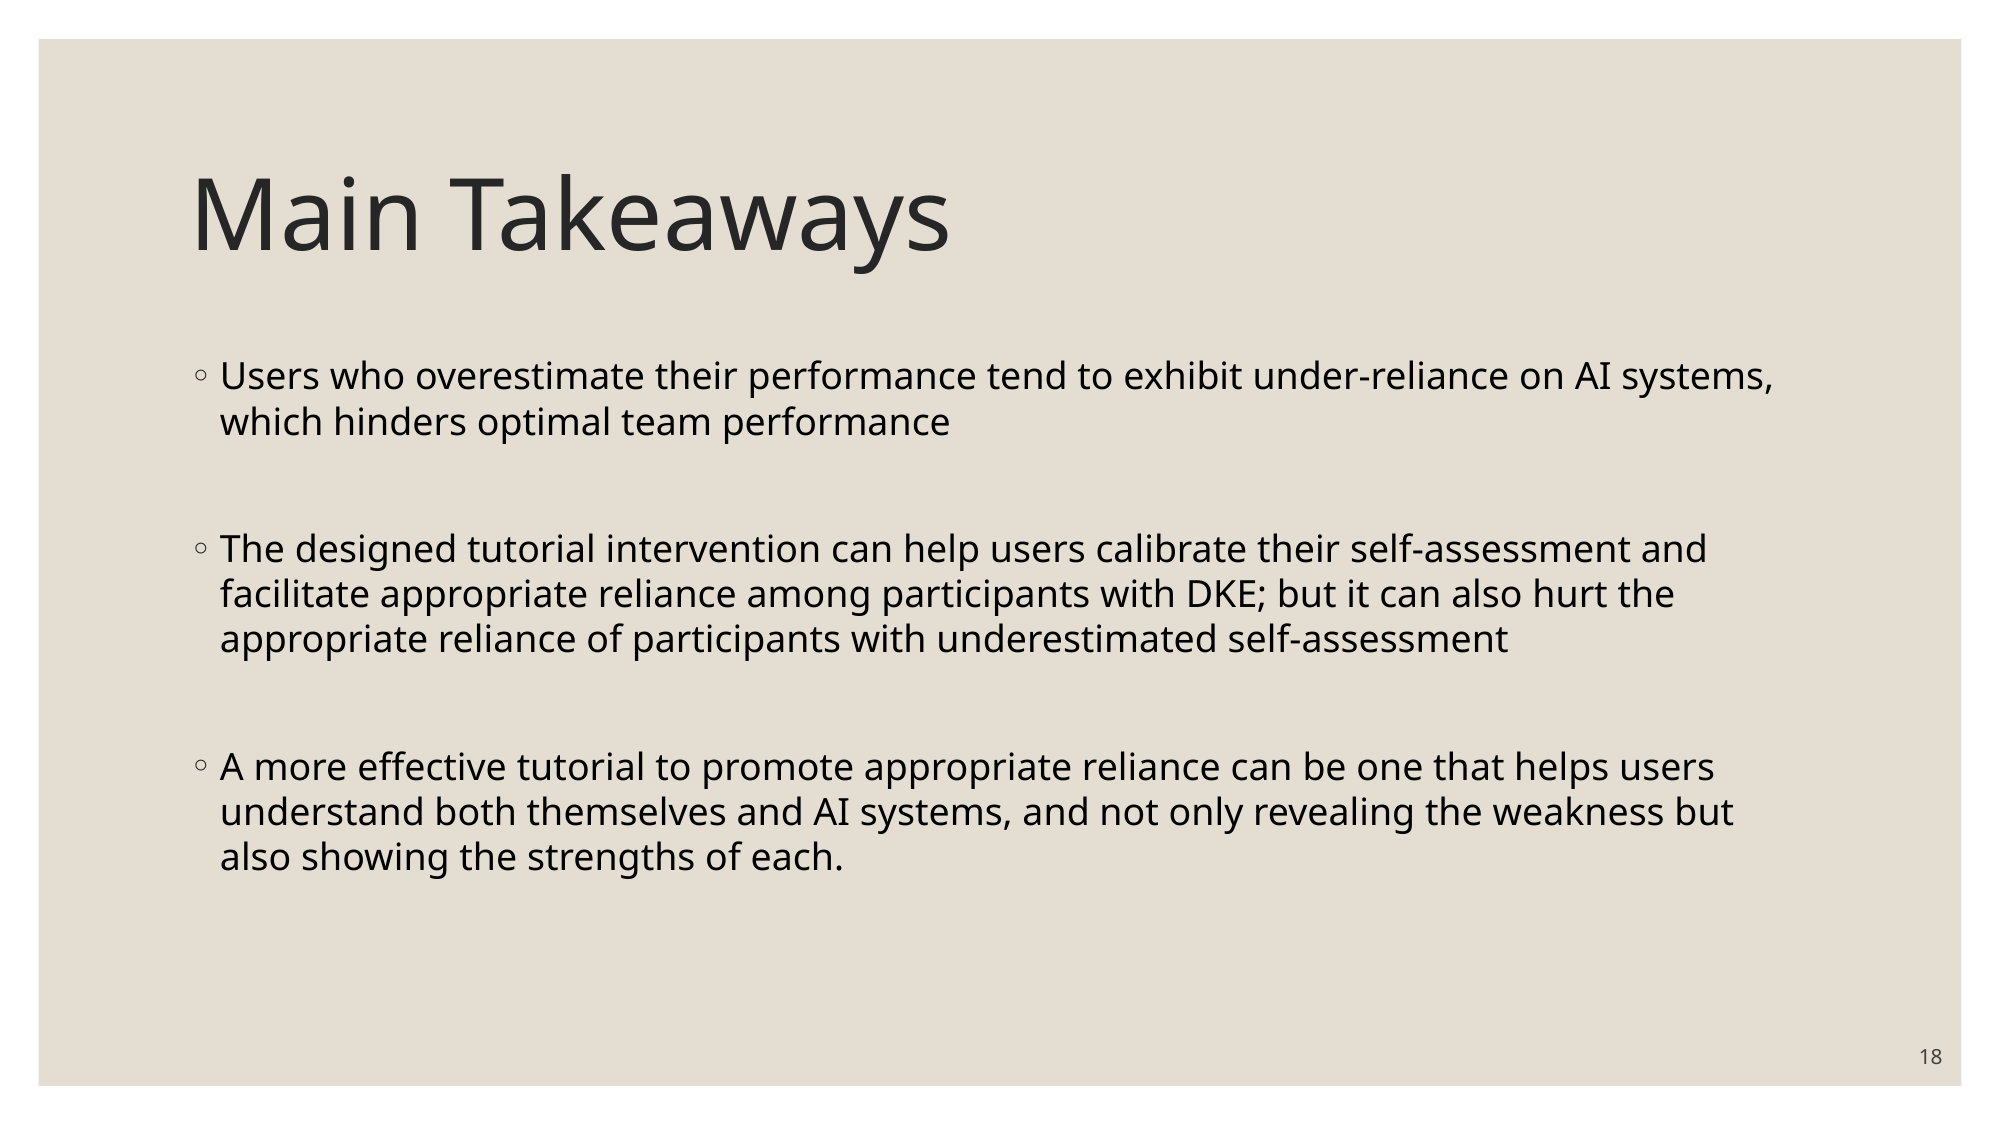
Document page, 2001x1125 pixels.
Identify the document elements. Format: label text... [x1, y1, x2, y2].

title Main Takeaways [174, 105, 1825, 331]
list Users who overestimate their performance tend to exhibit under-reliance on AI systems, which hinders optimal team performance The designed tutorial intervention can help users calibrate their self-assessment and facilitate appropriate reliance among participants with DKE; but it can also hurt the appropriate reliance of participants with underestimated self-assessment A more effective tutorial to promote appropriate reliance can be one that helps users understand both themselves and AI systems, and not only revealing the weakness but also showing the strengths of each. [174, 345, 1825, 990]
slide_number 18 [1717, 1034, 1958, 1080]
